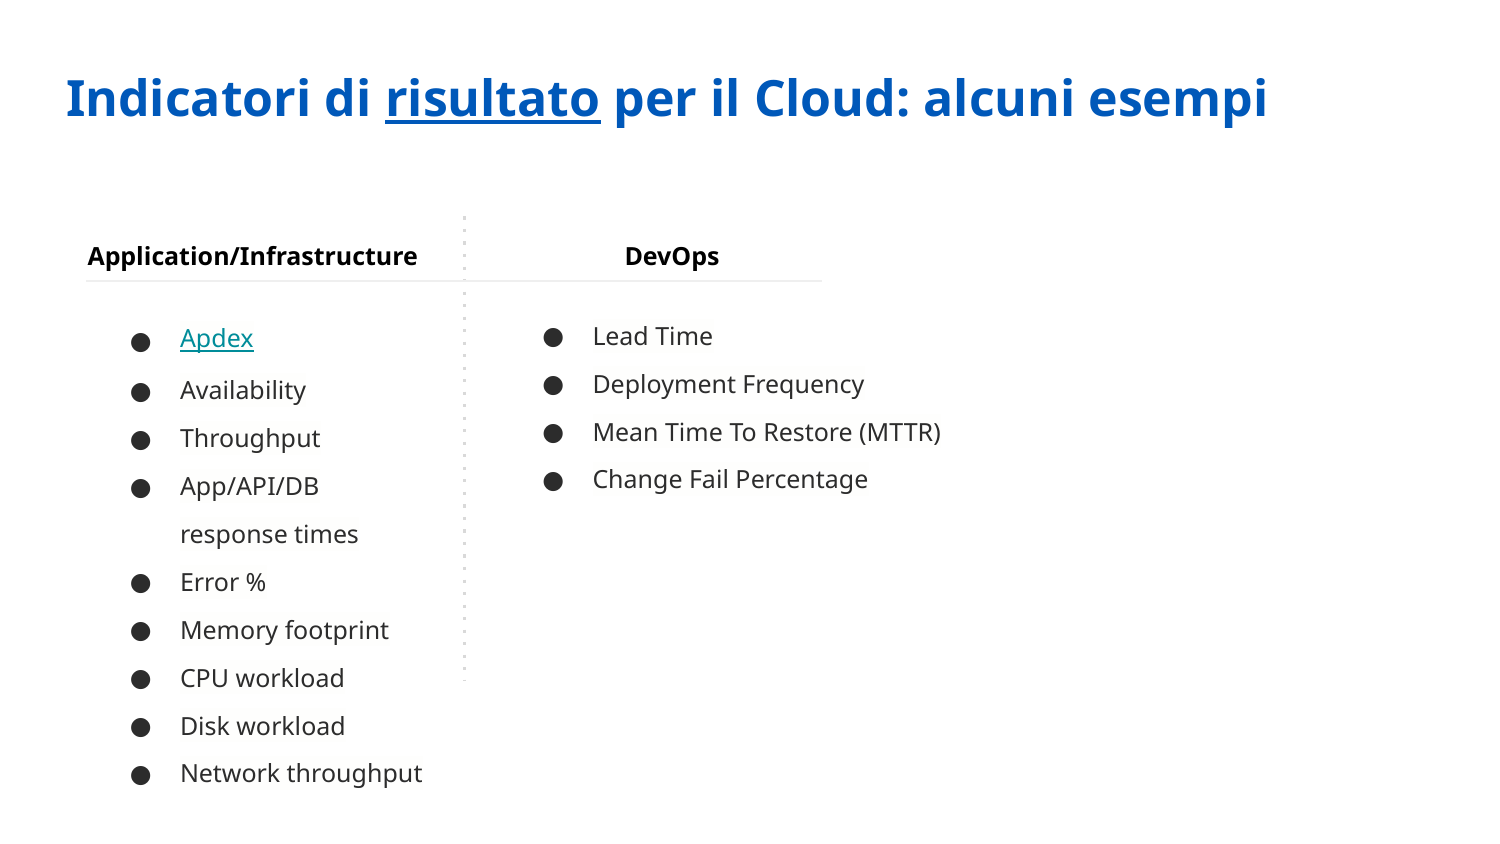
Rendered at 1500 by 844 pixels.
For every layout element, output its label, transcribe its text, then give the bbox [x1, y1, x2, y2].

text_box Apdex Availability Throughput App/API/DB response times Error % Memory footprint CPU workload Disk workload Network throughput [90, 290, 456, 694]
text_box Application/Infrastructure [62, 210, 444, 305]
title Indicatori di risultato per il Cloud: alcuni esempi [51, 51, 1449, 146]
text_box Lead Time Deployment Frequency Mean Time To Restore (MTTR) Change Fail Percentage [502, 287, 964, 694]
text_box DevOps [520, 210, 824, 287]
